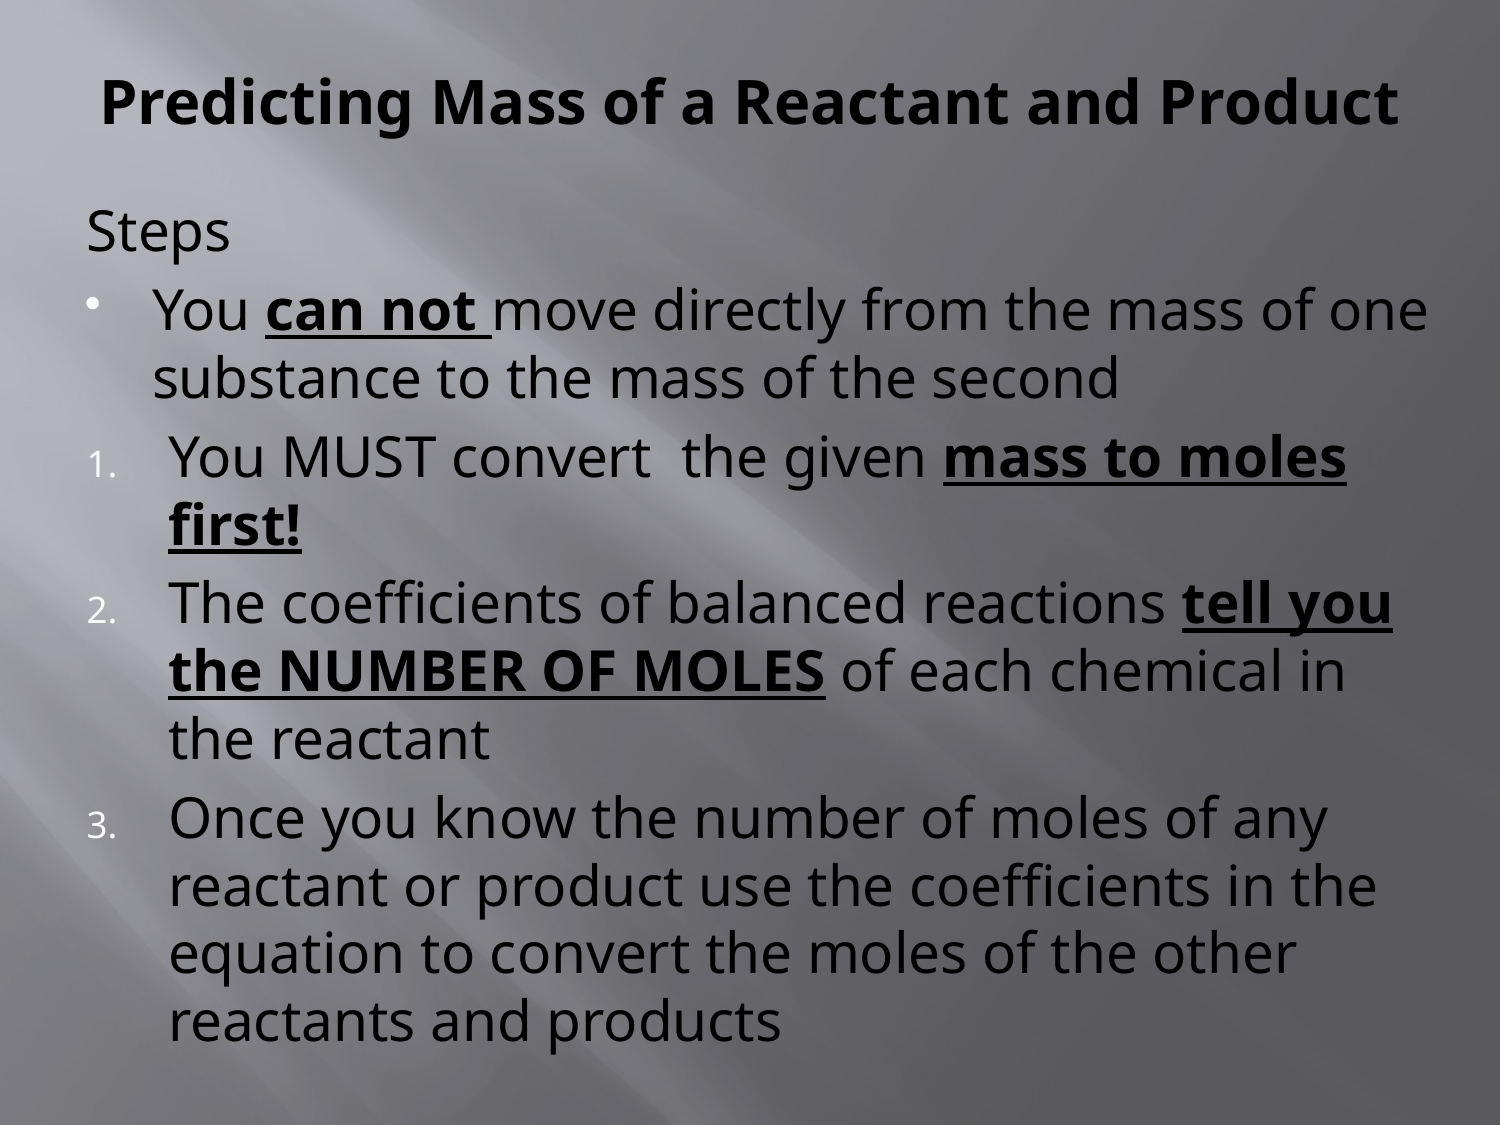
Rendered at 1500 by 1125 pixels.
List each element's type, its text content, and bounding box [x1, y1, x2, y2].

list Steps You can not move directly from the mass of one substance to the mass of the second You MUST convert the given mass to moles first! The coefficients of balanced reactions tell you the NUMBER OF MOLES of each chemical in the reactant Once you know the number of moles of any reactant or product use the coefficients in the equation to convert the moles of the other reactants and products [50, 187, 1450, 1063]
title Predicting Mass of a Reactant and Product [75, 24, 1425, 175]
